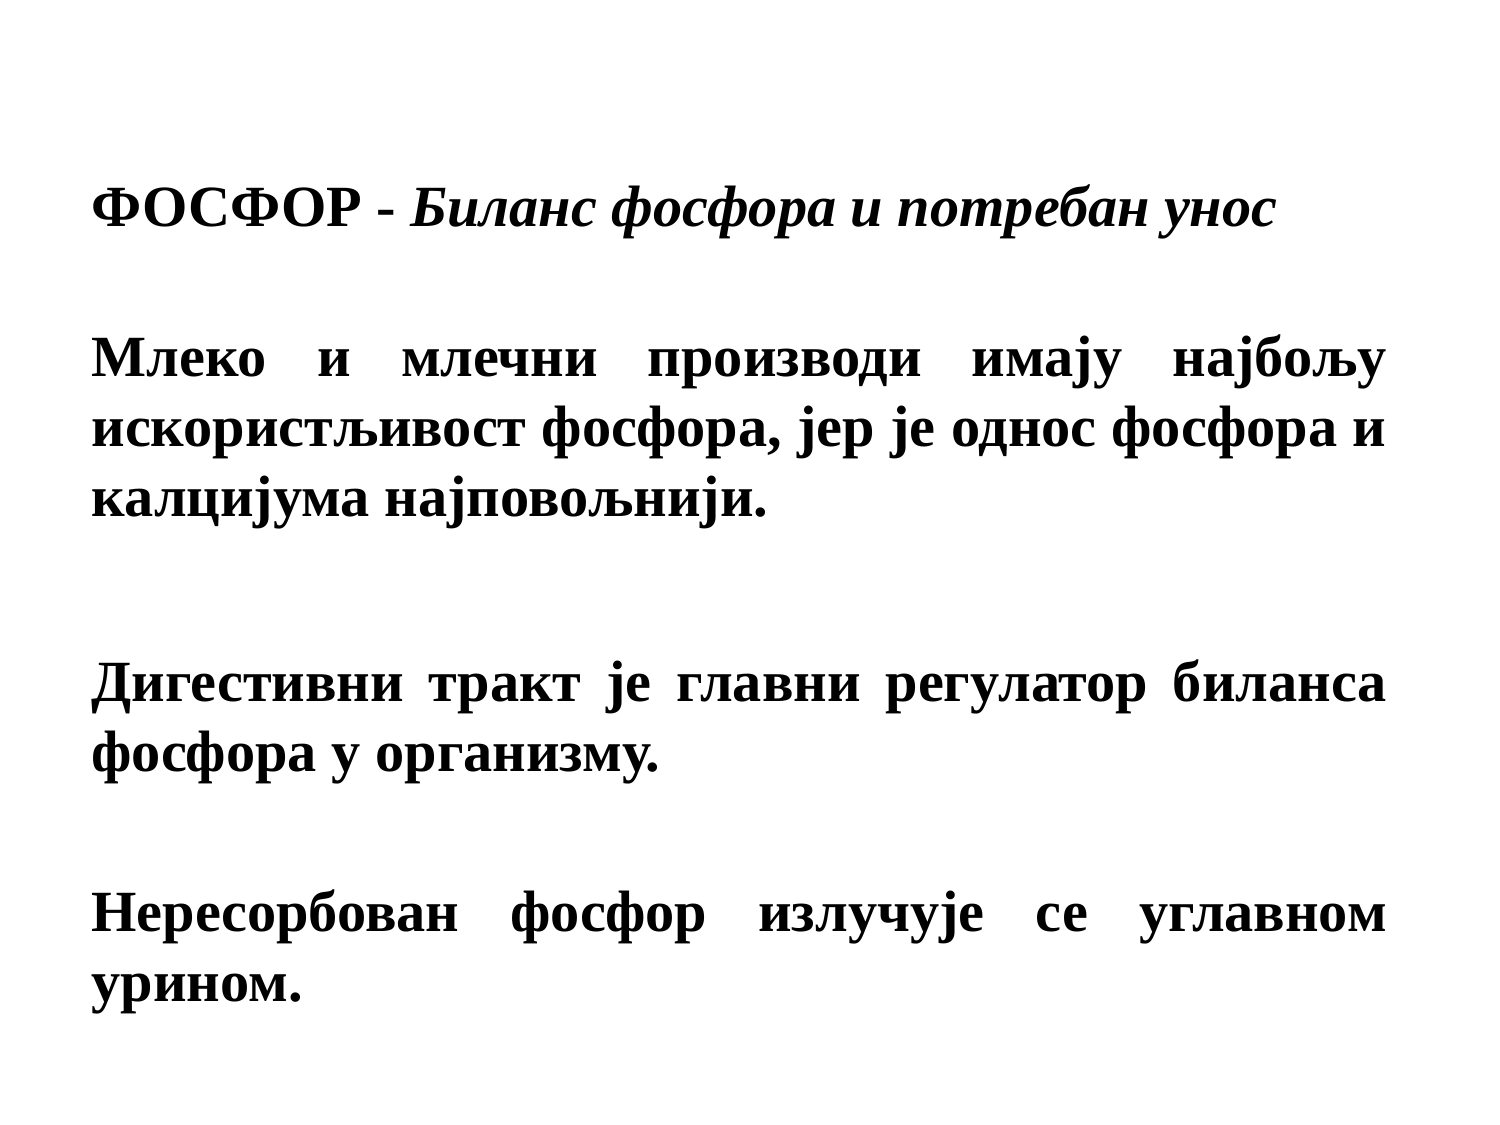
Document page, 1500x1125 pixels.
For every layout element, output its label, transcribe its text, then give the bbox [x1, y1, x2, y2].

text_box ФОСФОР - Биланс фосфора и потребан унос Млеко и млечни производи имају најбољу искористљивост фосфора, јер је однос фосфора и калцијума најповољнији. Дигестивни тракт је главни регулатор биланса фосфора у организму. Нересорбован фосфор излучује се углавном урином. [76, 160, 1402, 1021]
